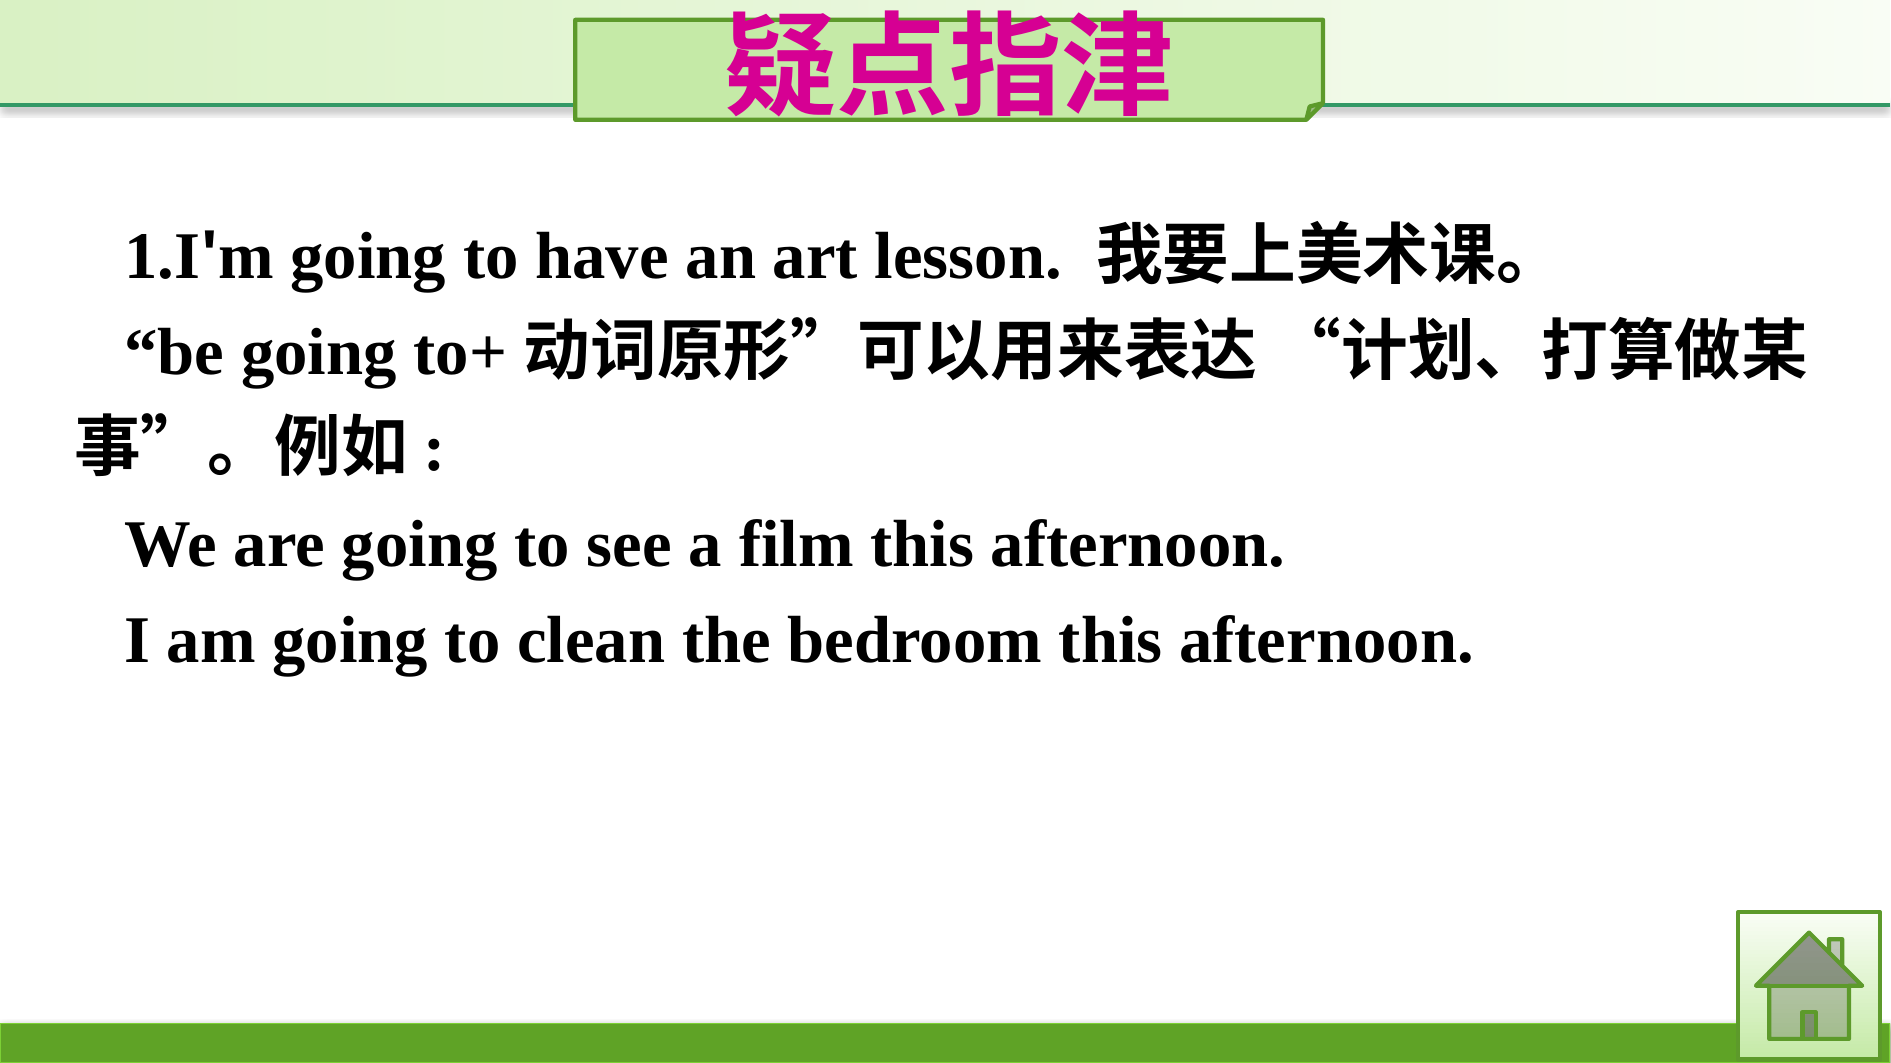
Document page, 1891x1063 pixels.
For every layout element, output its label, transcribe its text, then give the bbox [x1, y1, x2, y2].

text_box 1.I'm going to have an art lesson. 我要上美术课。 “be going to+动词原形”可以用来表达 “计划、打算做某事”。例如: We are going to see a film this afternoon. I am going to clean the bedroom this afternoon. [59, 188, 1833, 684]
text_box 疑点指津 [573, 17, 1326, 122]
